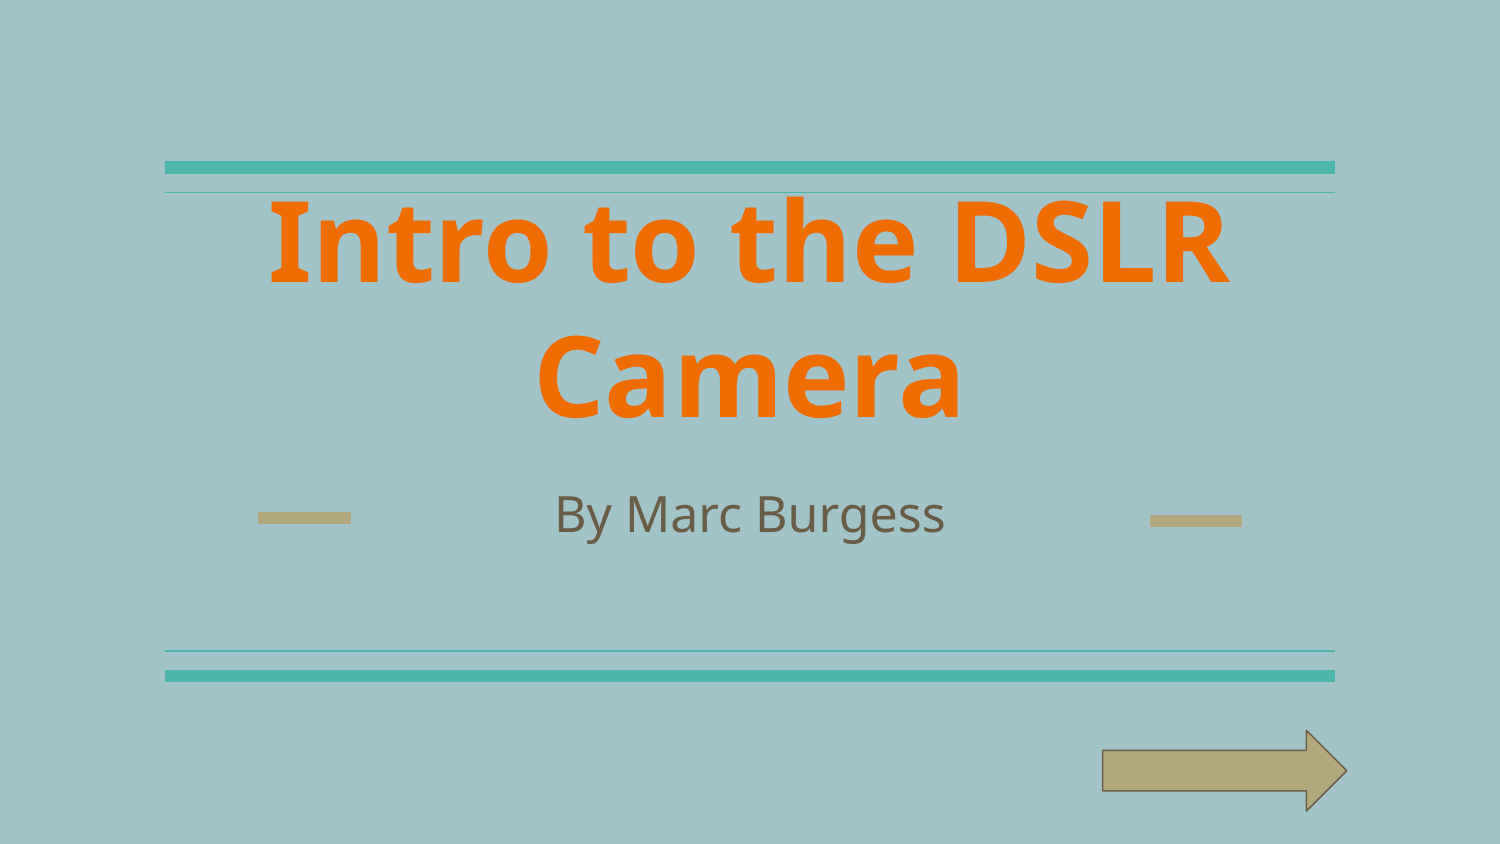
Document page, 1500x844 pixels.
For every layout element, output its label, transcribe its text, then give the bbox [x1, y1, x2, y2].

title Intro to the DSLR Camera [164, 287, 1336, 456]
text_box [1102, 730, 1347, 812]
subtitle By Marc Burgess [350, 467, 1150, 598]
